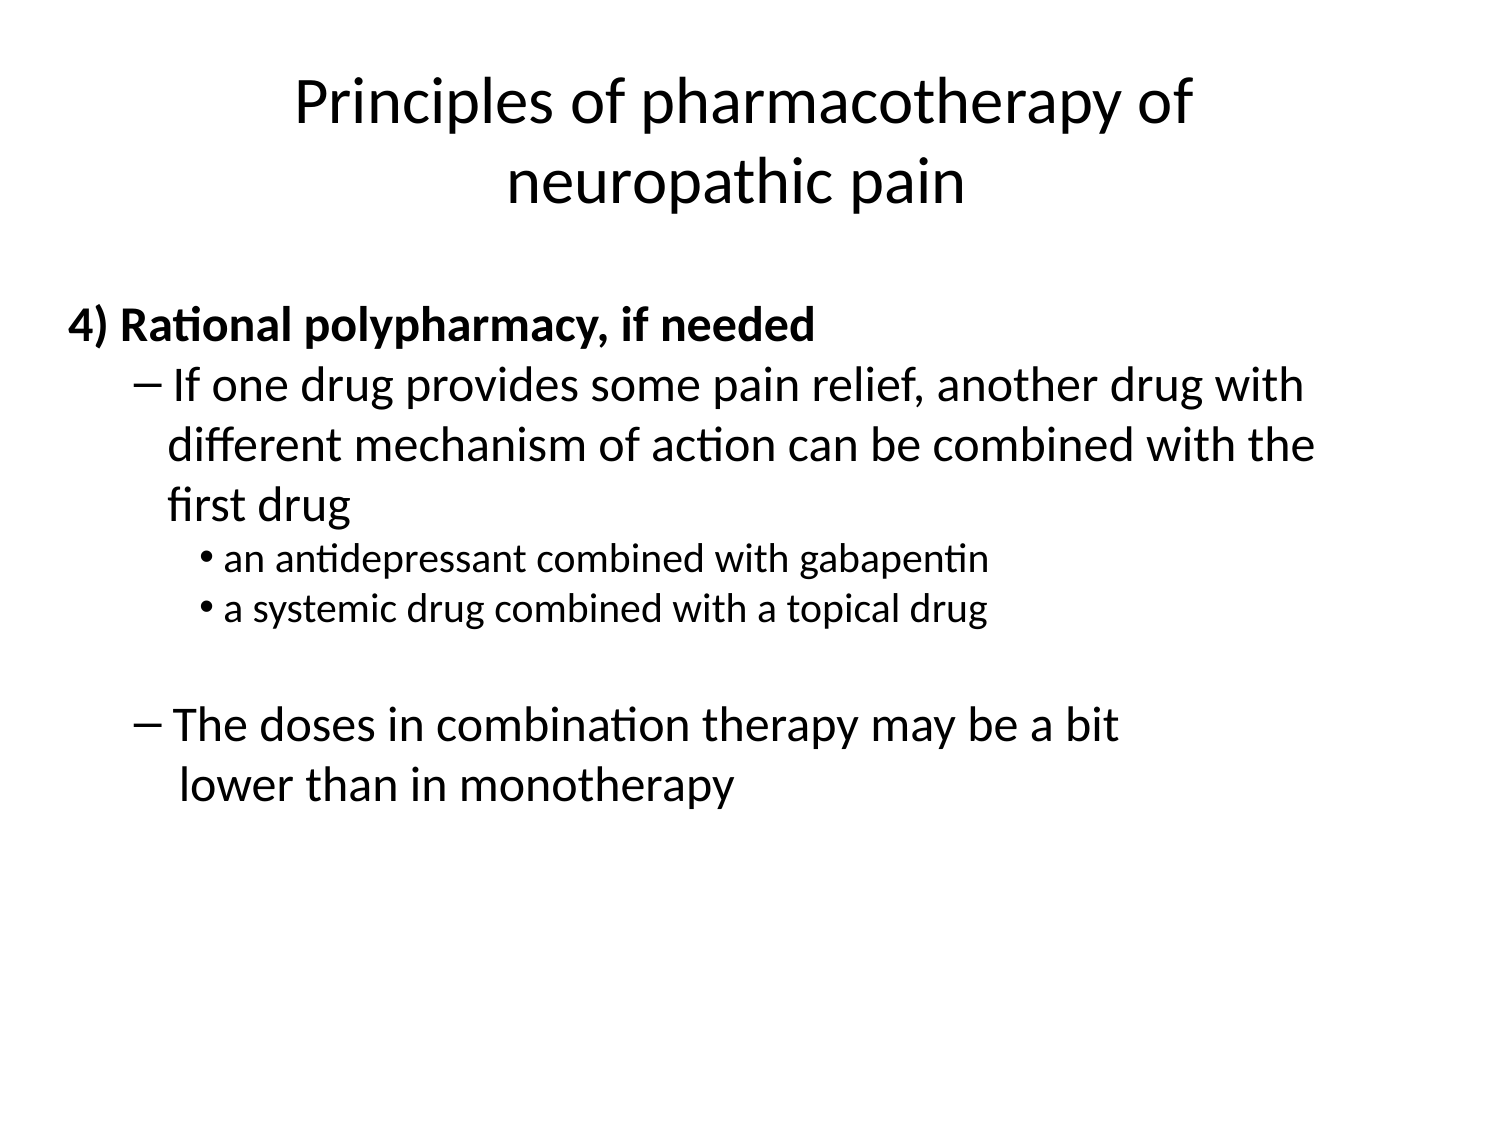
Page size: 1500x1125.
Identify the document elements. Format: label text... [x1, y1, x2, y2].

text_box Principles of pharmacotherapy of neuropathic pain [123, 42, 1365, 231]
list 4) Rational polypharmacy, if needed If one drug provides some pain relief, another drug with different mechanism of action can be combined with the first drug an antidepressant combined with gabapentin a systemic drug combined with a topical drug The doses in combination therapy may be a bit lower than in monotherapy [52, 283, 1400, 1125]
